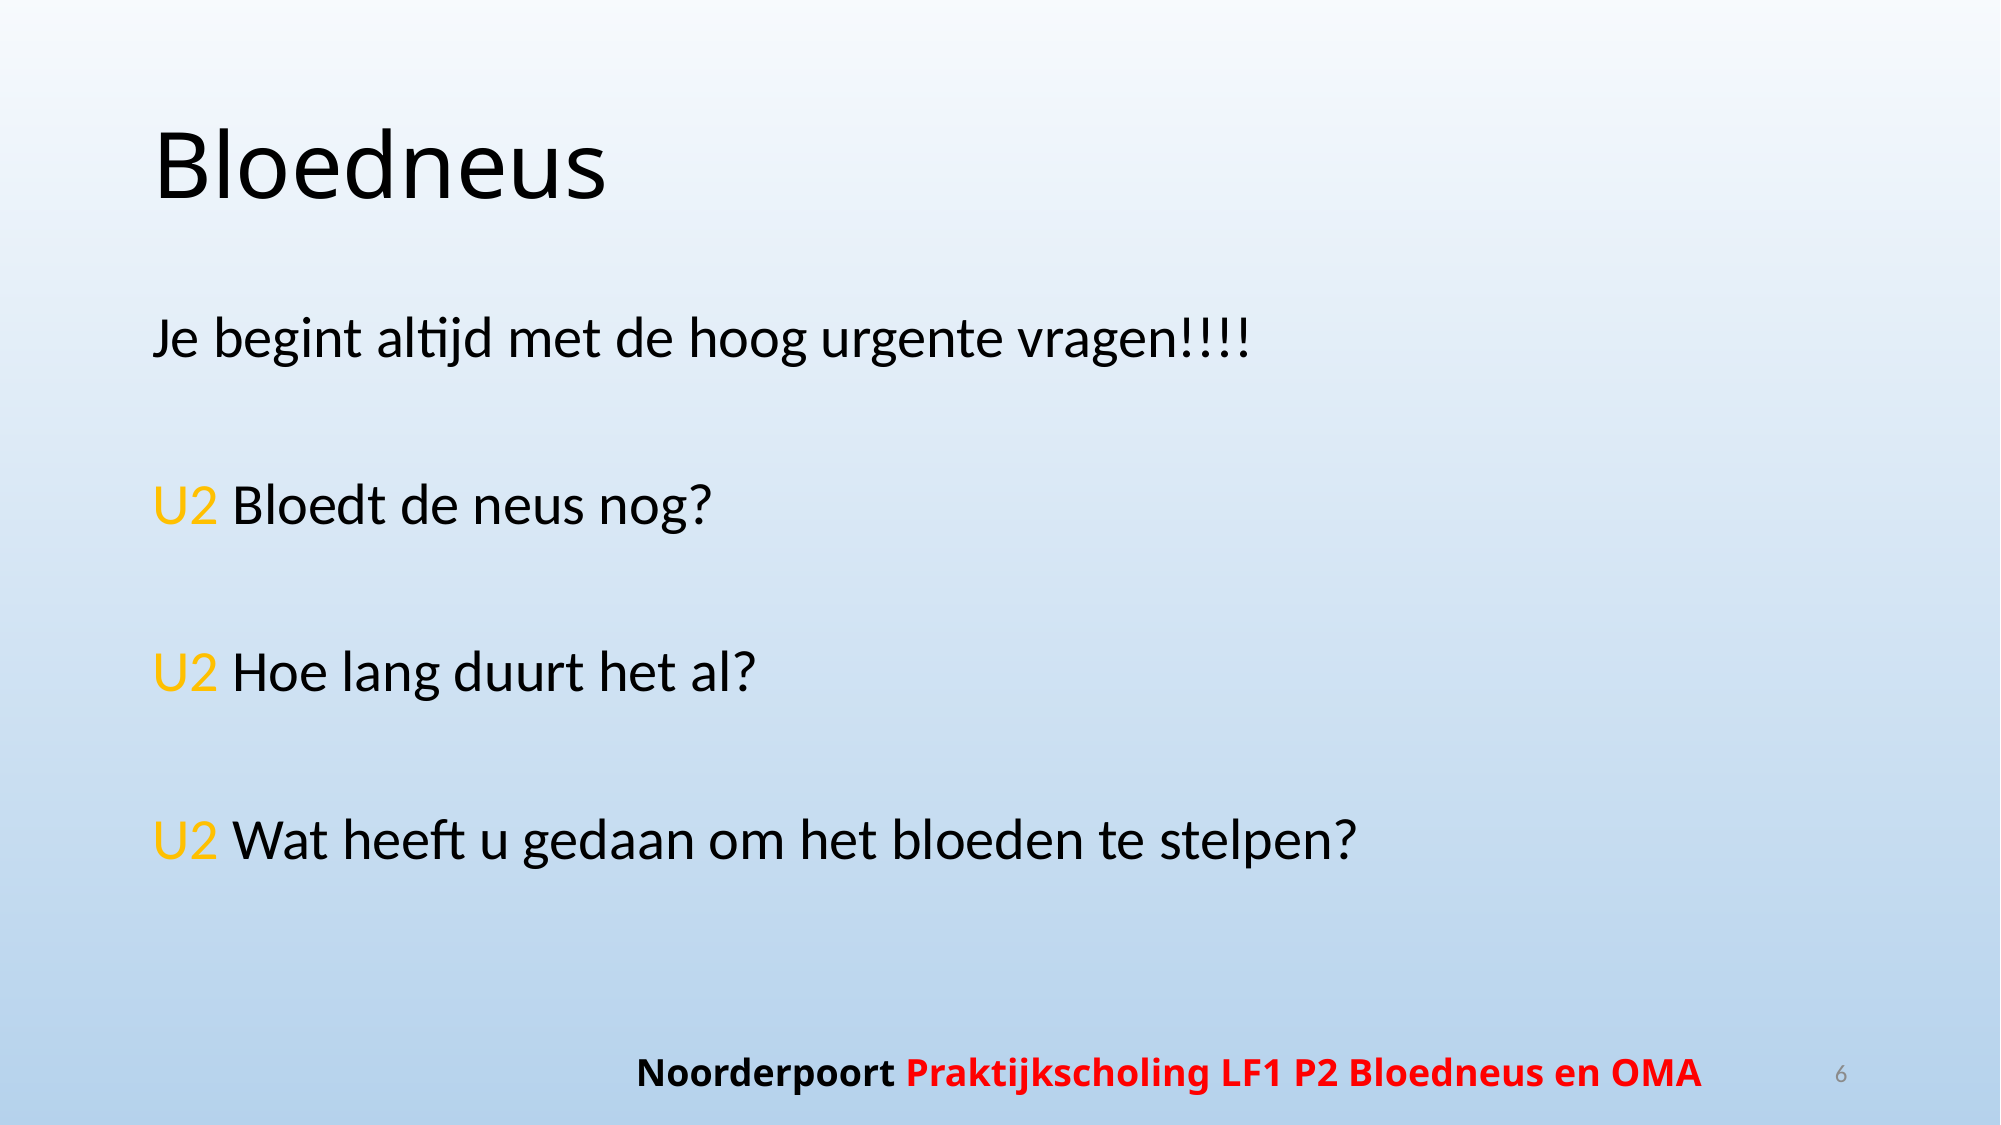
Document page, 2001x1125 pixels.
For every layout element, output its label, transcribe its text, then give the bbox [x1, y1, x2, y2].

list Je begint altijd met de hoog urgente vragen!!!! U2 Bloedt de neus nog? U2 Hoe lang duurt het al? U2 Wat heeft u gedaan om het bloeden te stelpen? [137, 299, 1863, 1014]
slide_number 6 [1412, 1042, 1863, 1103]
title Bloedneus [137, 59, 1863, 278]
text_box Noorderpoort Praktijkscholing LF1 P2 Bloedneus en OMA [621, 1041, 1718, 1102]
